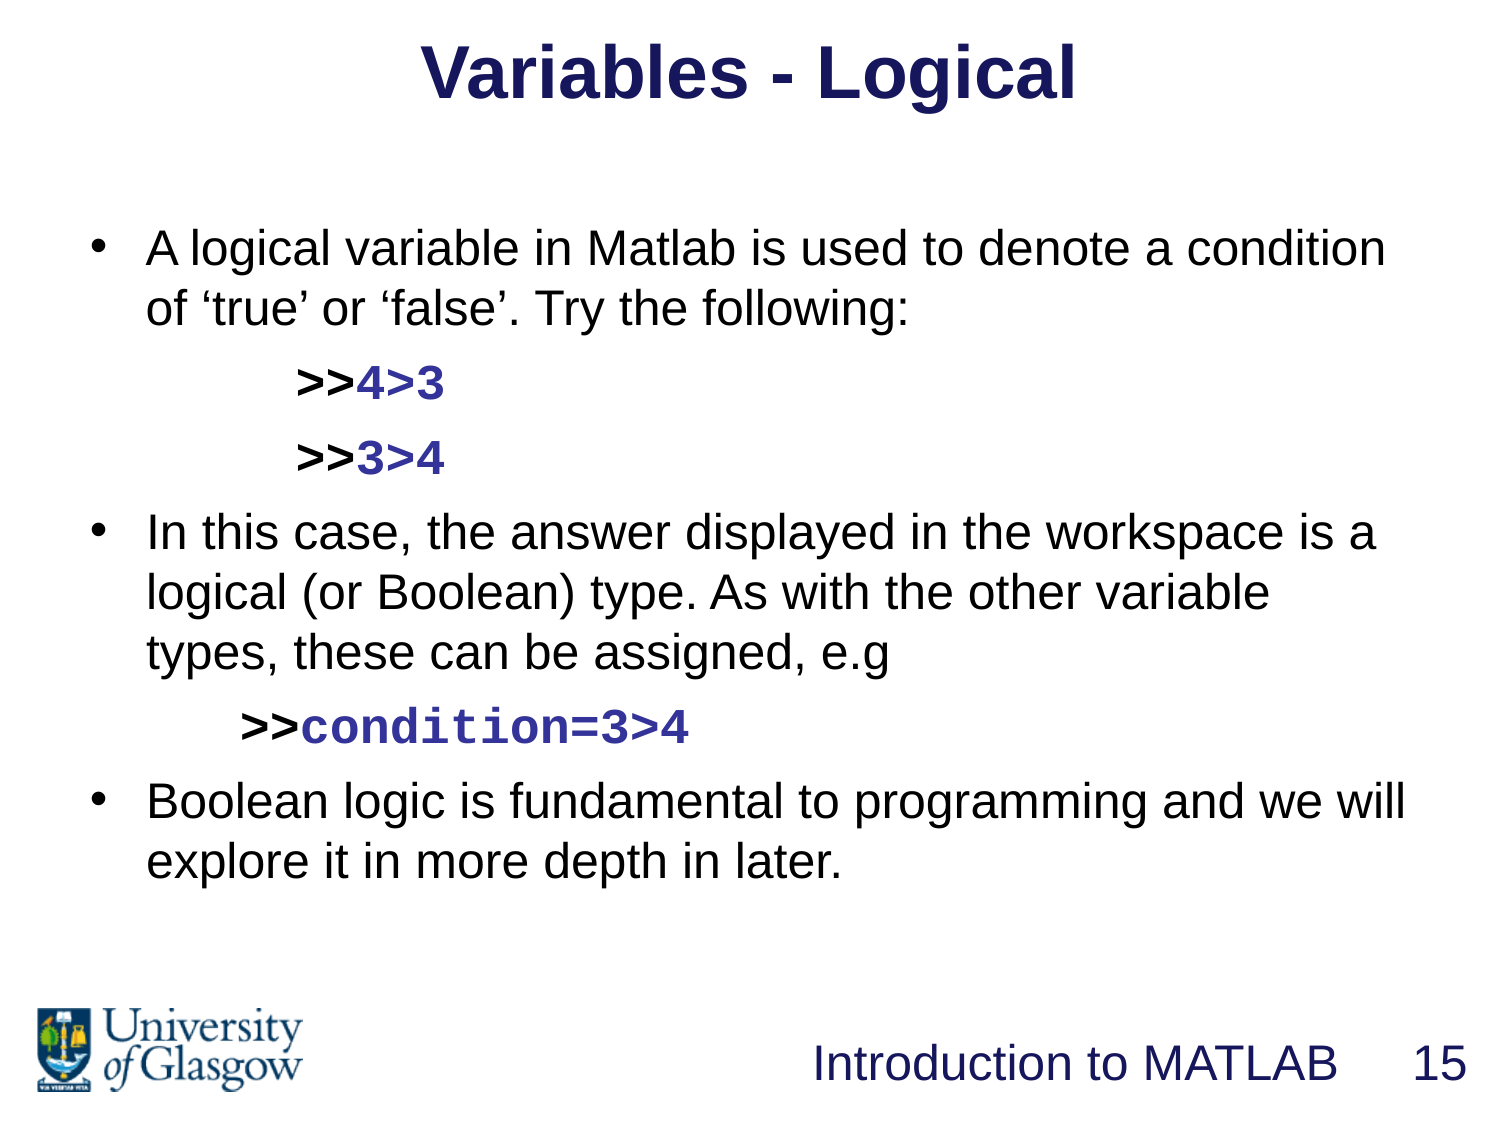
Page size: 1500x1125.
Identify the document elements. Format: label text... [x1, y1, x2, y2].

text_box A logical variable in Matlab is used to denote a condition of ‘true’ or ‘false’. Try the following: >>4>3 >>3>4 In this case, the answer displayed in the workspace is a logical (or Boolean) type. As with the other variable types, these can be assigned, e.g >>condition=3>4 Boolean logic is fundamental to programming and we will explore it in more depth in later. [74, 207, 1425, 951]
picture [37, 1008, 303, 1092]
text_box Variables - Logical [138, 0, 1362, 138]
